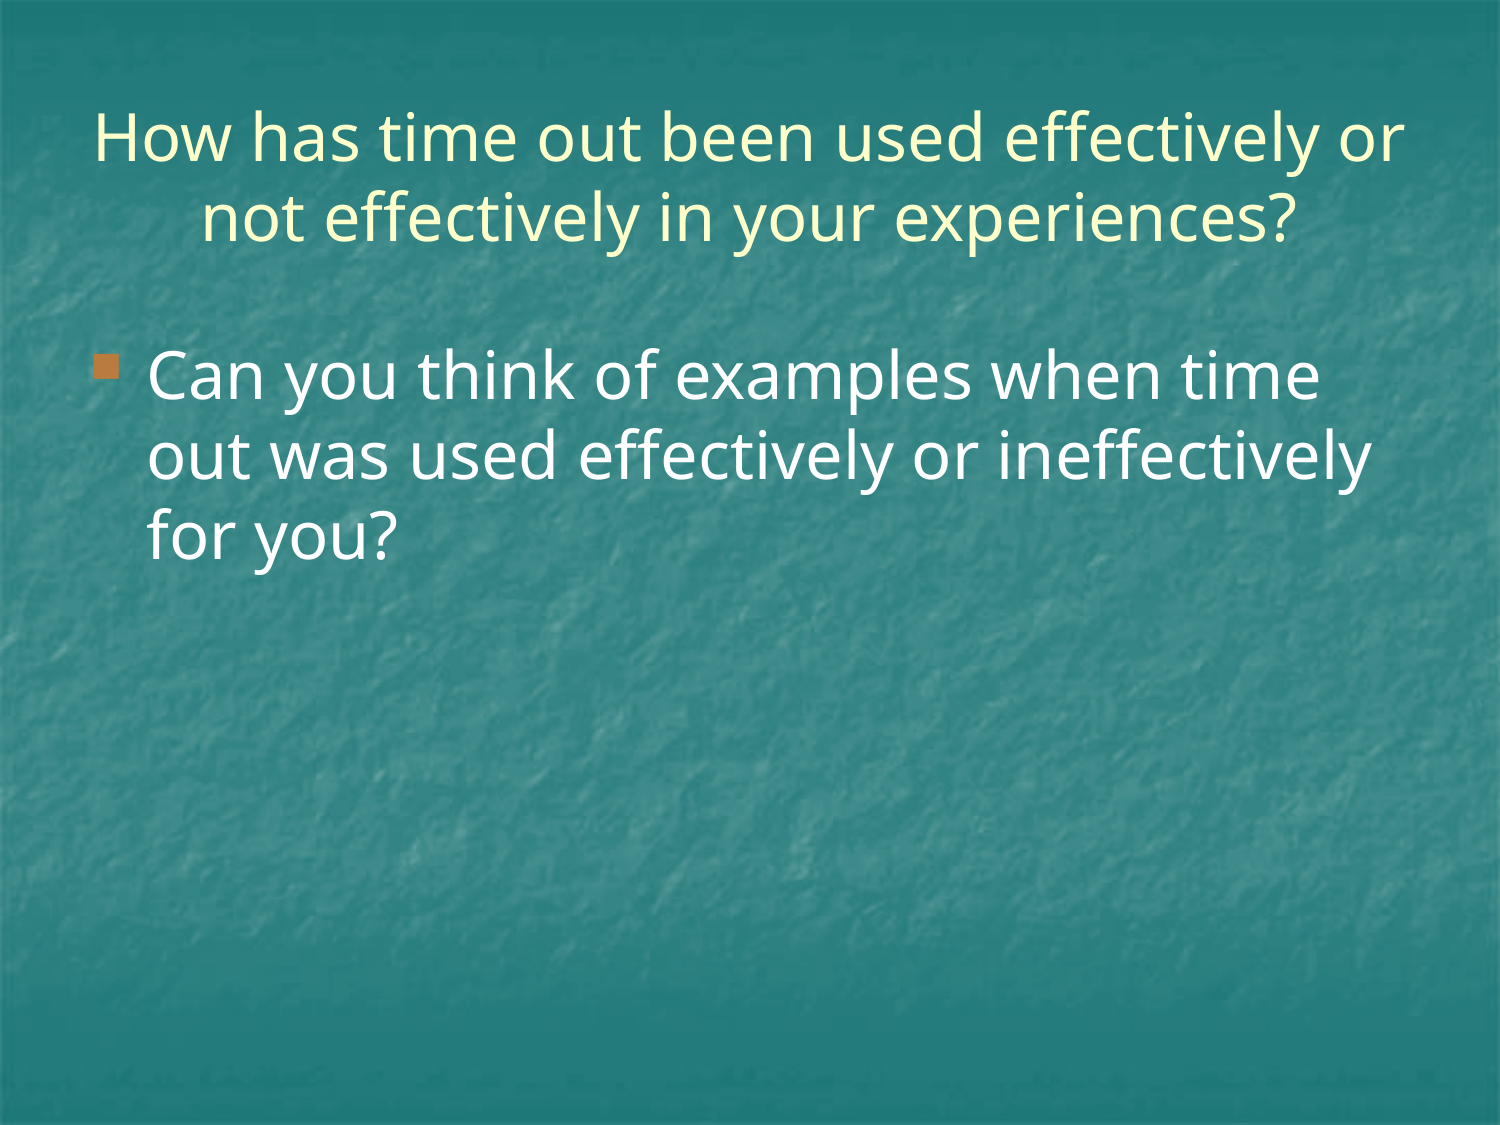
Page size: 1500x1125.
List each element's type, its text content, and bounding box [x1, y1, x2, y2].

title How has time out been used effectively or not effectively in your experiences? [74, 62, 1426, 288]
list Can you think of examples when time out was used effectively or ineffectively for you? [74, 324, 1426, 1001]
